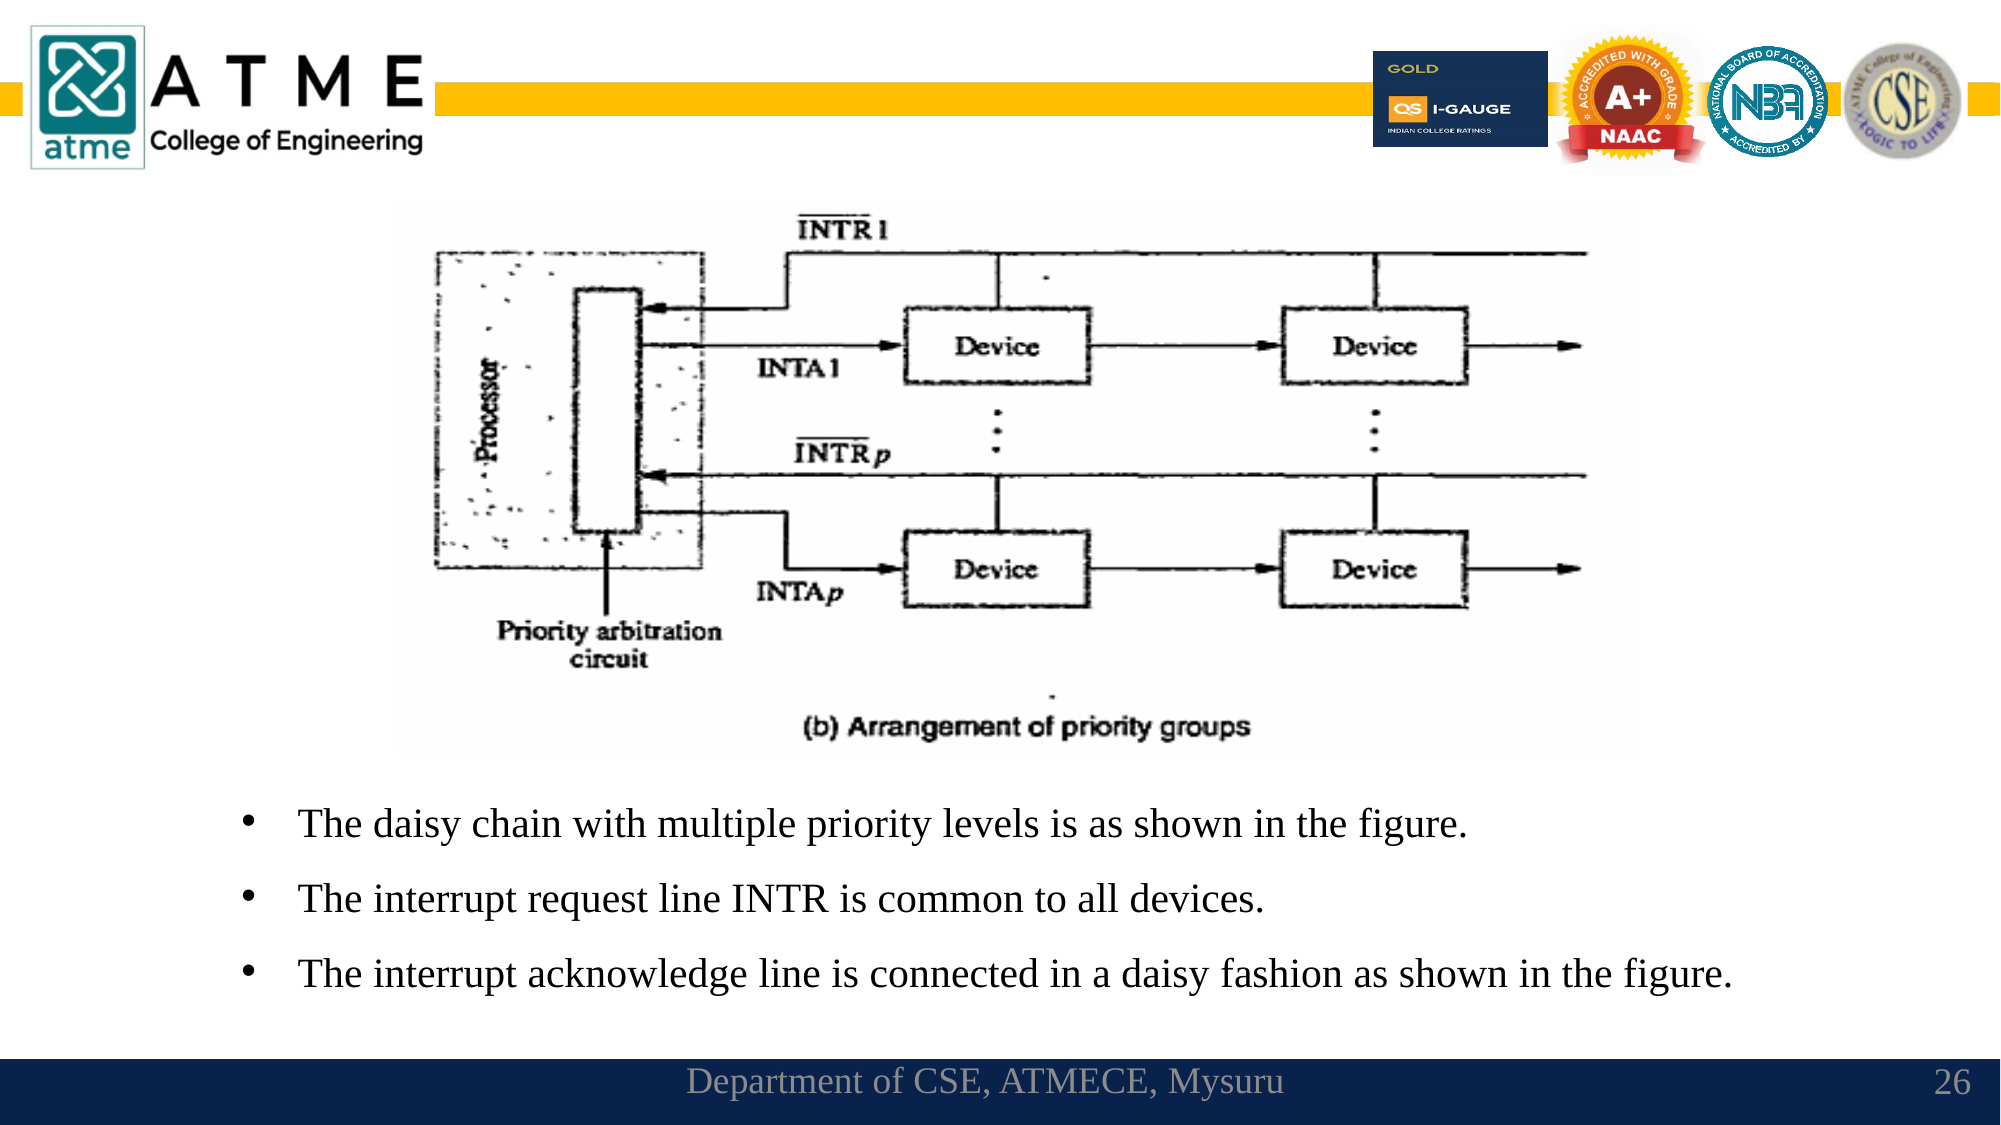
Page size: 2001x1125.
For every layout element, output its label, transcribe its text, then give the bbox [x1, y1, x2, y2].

picture [22, 15, 435, 178]
picture [1840, 26, 1968, 176]
picture [0, 1059, 2001, 1125]
text_box The daisy chain with multiple priority levels is as shown in the figure. The interrupt request line INTR is common to all devices. The interrupt acknowledge line is connected in a daisy fashion as shown in the figure. [226, 763, 1755, 1003]
footer Department of CSE, ATMECE, Mysuru [501, 1056, 1470, 1102]
slide_number 26 [1511, 1057, 1972, 1103]
picture [1373, 20, 1828, 180]
picture [395, 203, 1639, 755]
